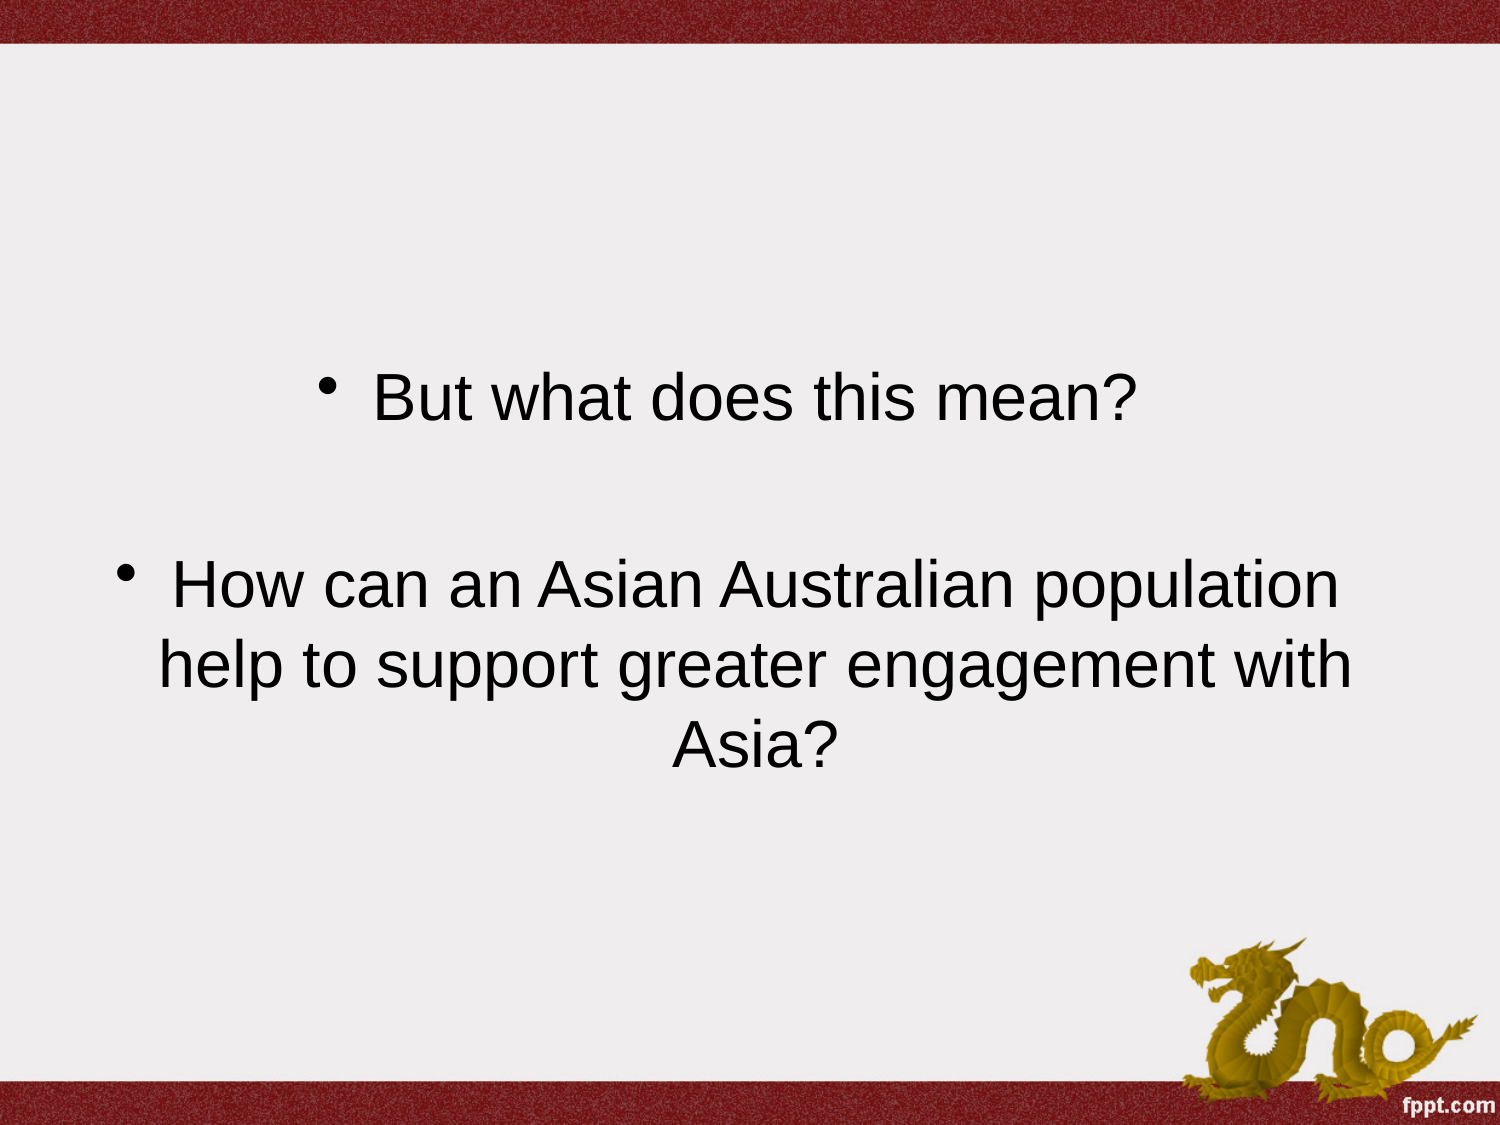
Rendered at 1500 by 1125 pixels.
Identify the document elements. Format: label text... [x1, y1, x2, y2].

picture [0, 0, 1500, 1125]
list But what does this mean? How can an Asian Australian population help to support greater engagement with Asia? [52, 66, 1404, 810]
